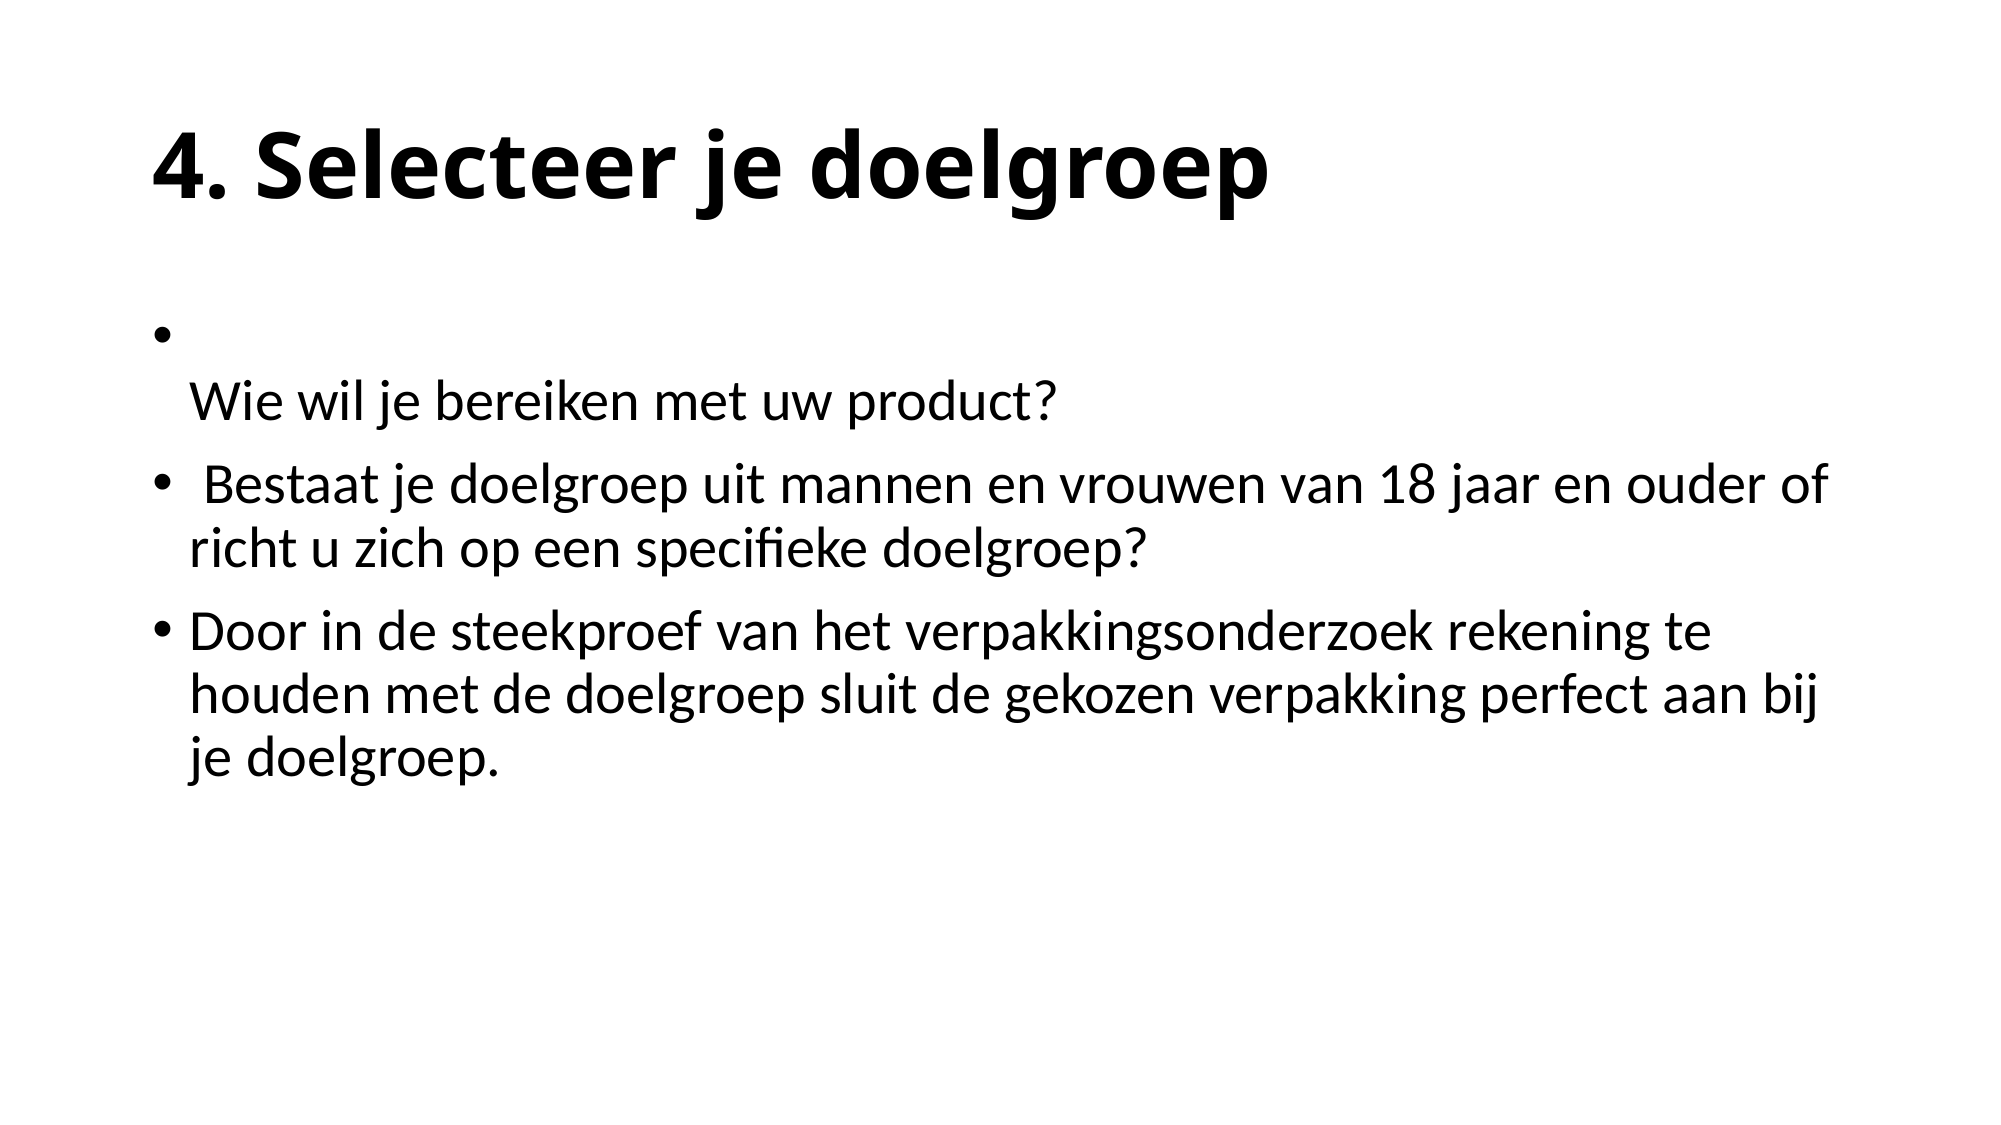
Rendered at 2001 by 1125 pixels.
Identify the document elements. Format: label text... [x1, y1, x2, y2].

title 4. Selecteer je doelgroep [137, 59, 1863, 278]
list Wie wil je bereiken met uw product? Bestaat je doelgroep uit mannen en vrouwen van 18 jaar en ouder of richt u zich op een specifieke doelgroep? Door in de steekproef van het verpakkingsonderzoek rekening te houden met de doelgroep sluit de gekozen verpakking perfect aan bij je doelgroep. [137, 299, 1863, 1014]
